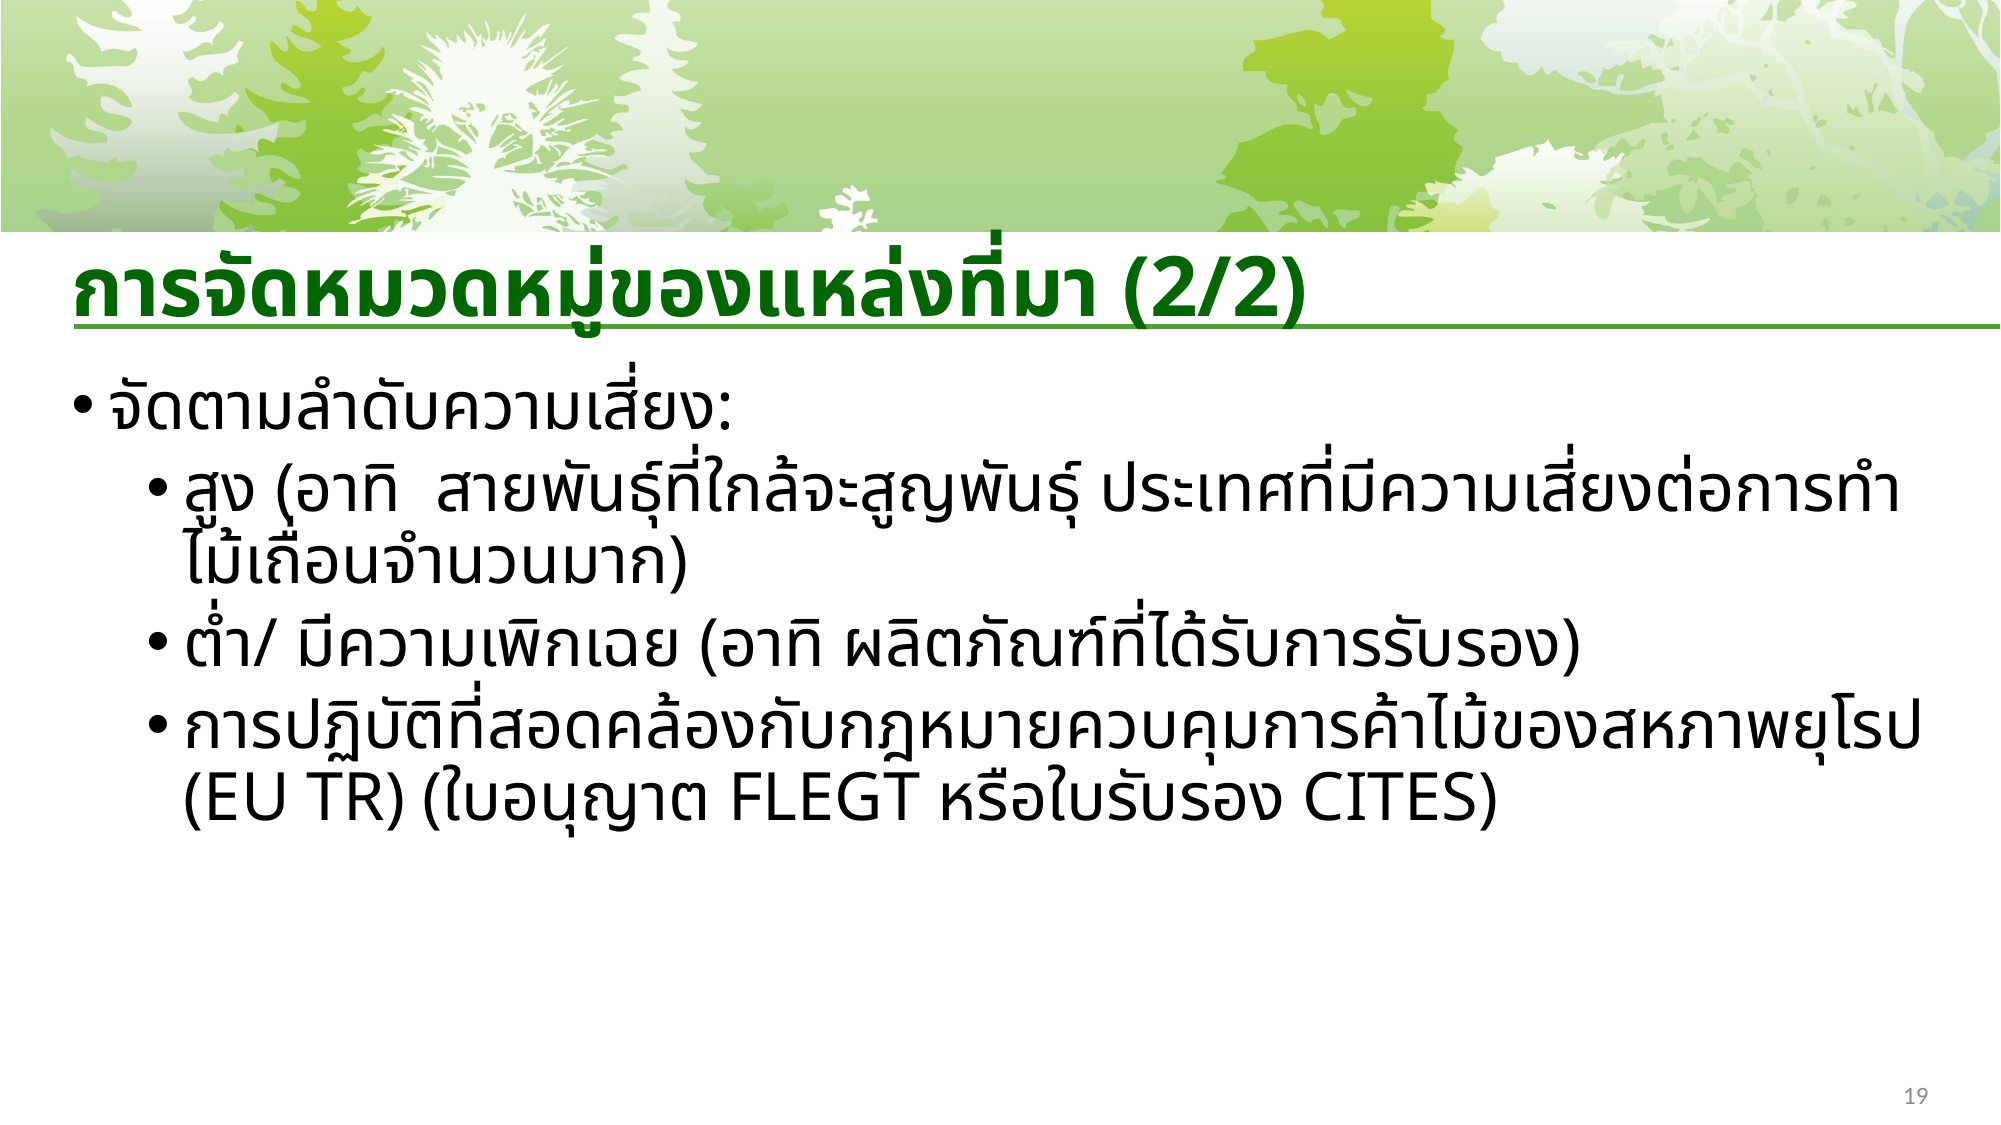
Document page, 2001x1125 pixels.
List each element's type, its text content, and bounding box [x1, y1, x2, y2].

list จัดตามลำดับความเสี่ยง: สูง (อาทิ สายพันธุ์ที่ใกล้จะสูญพันธุ์ ประเทศที่มีความเสี่ยงต่อการทำไม้เถื่อนจำนวนมาก) ต่ำ/ มีความเพิกเฉย (อาทิ ผลิตภัณฑ์ที่ได้รับการรับรอง) การปฏิบัติที่สอดคล้องกับกฎหมายควบคุมการค้าไม้ของสหภาพยุโรป (EU TR) (ใบอนุญาต FLEGT หรือใบรับรอง CITES) [56, 364, 1944, 1073]
picture [0, 0, 2000, 232]
slide_number 19 [1493, 1065, 1944, 1125]
title การจัดหมวดหมู่ของแหล่งที่มา (2/2) [56, 181, 1782, 364]
